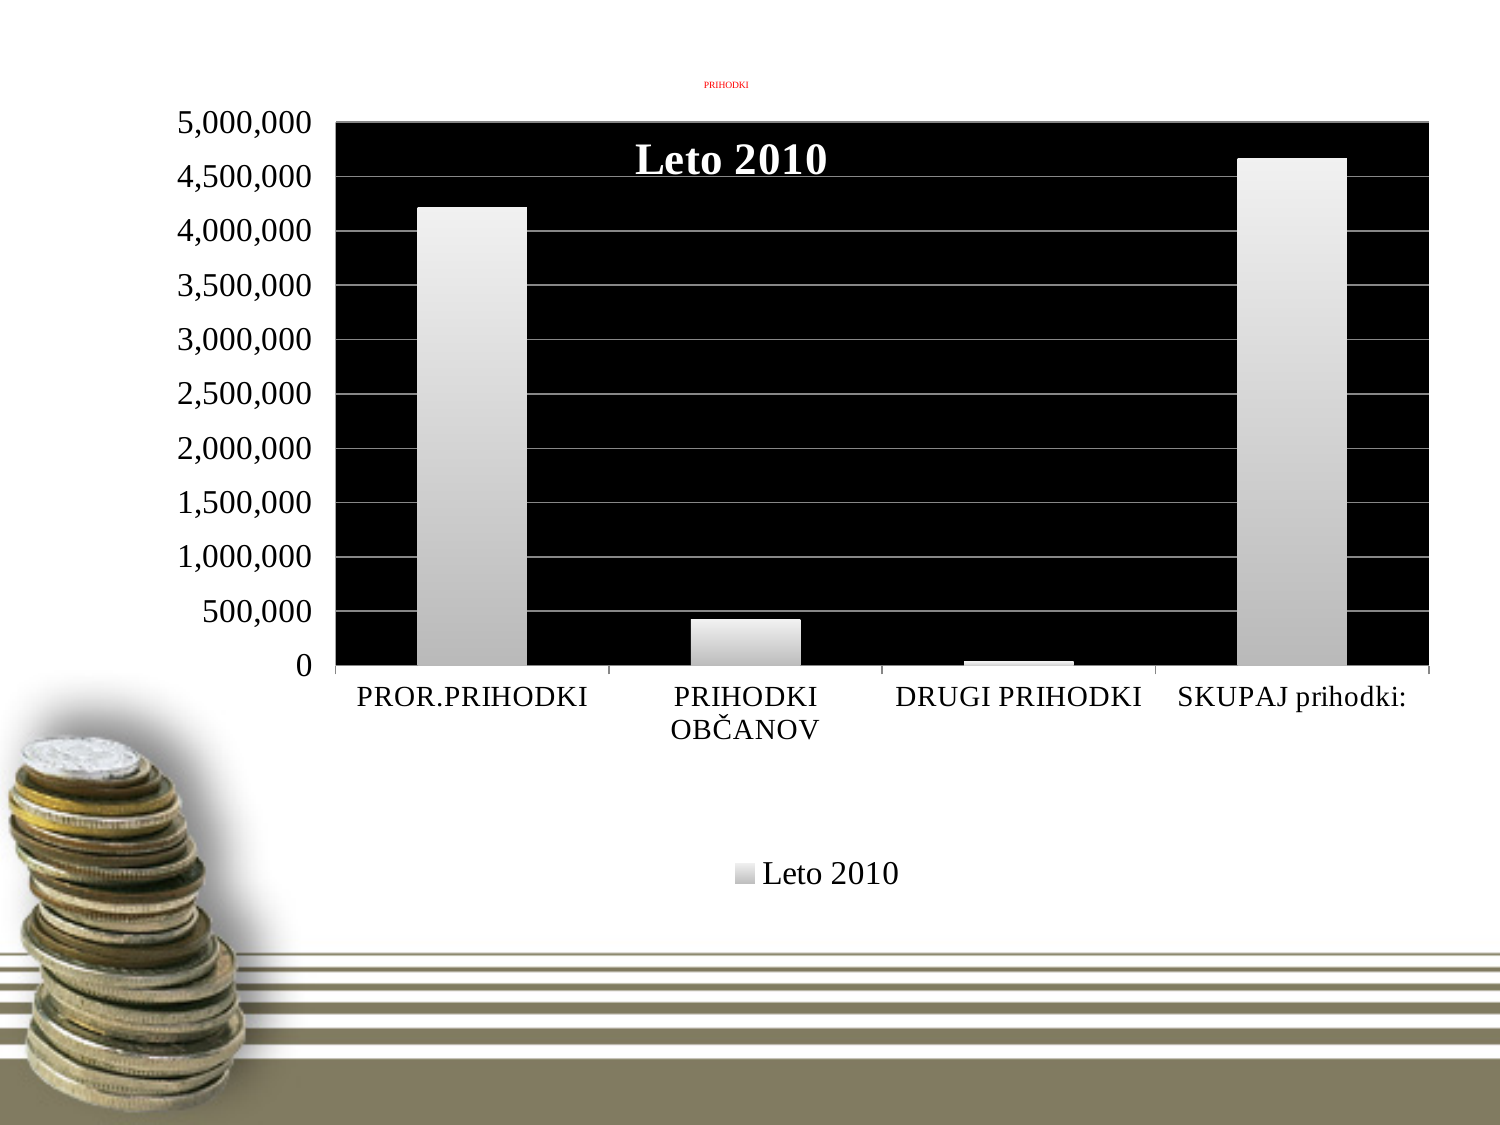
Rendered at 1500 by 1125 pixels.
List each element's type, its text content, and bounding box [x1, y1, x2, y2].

title PRIHODKI [175, 58, 1278, 92]
chart [34, 93, 1430, 1044]
picture [0, 0, 1500, 1125]
